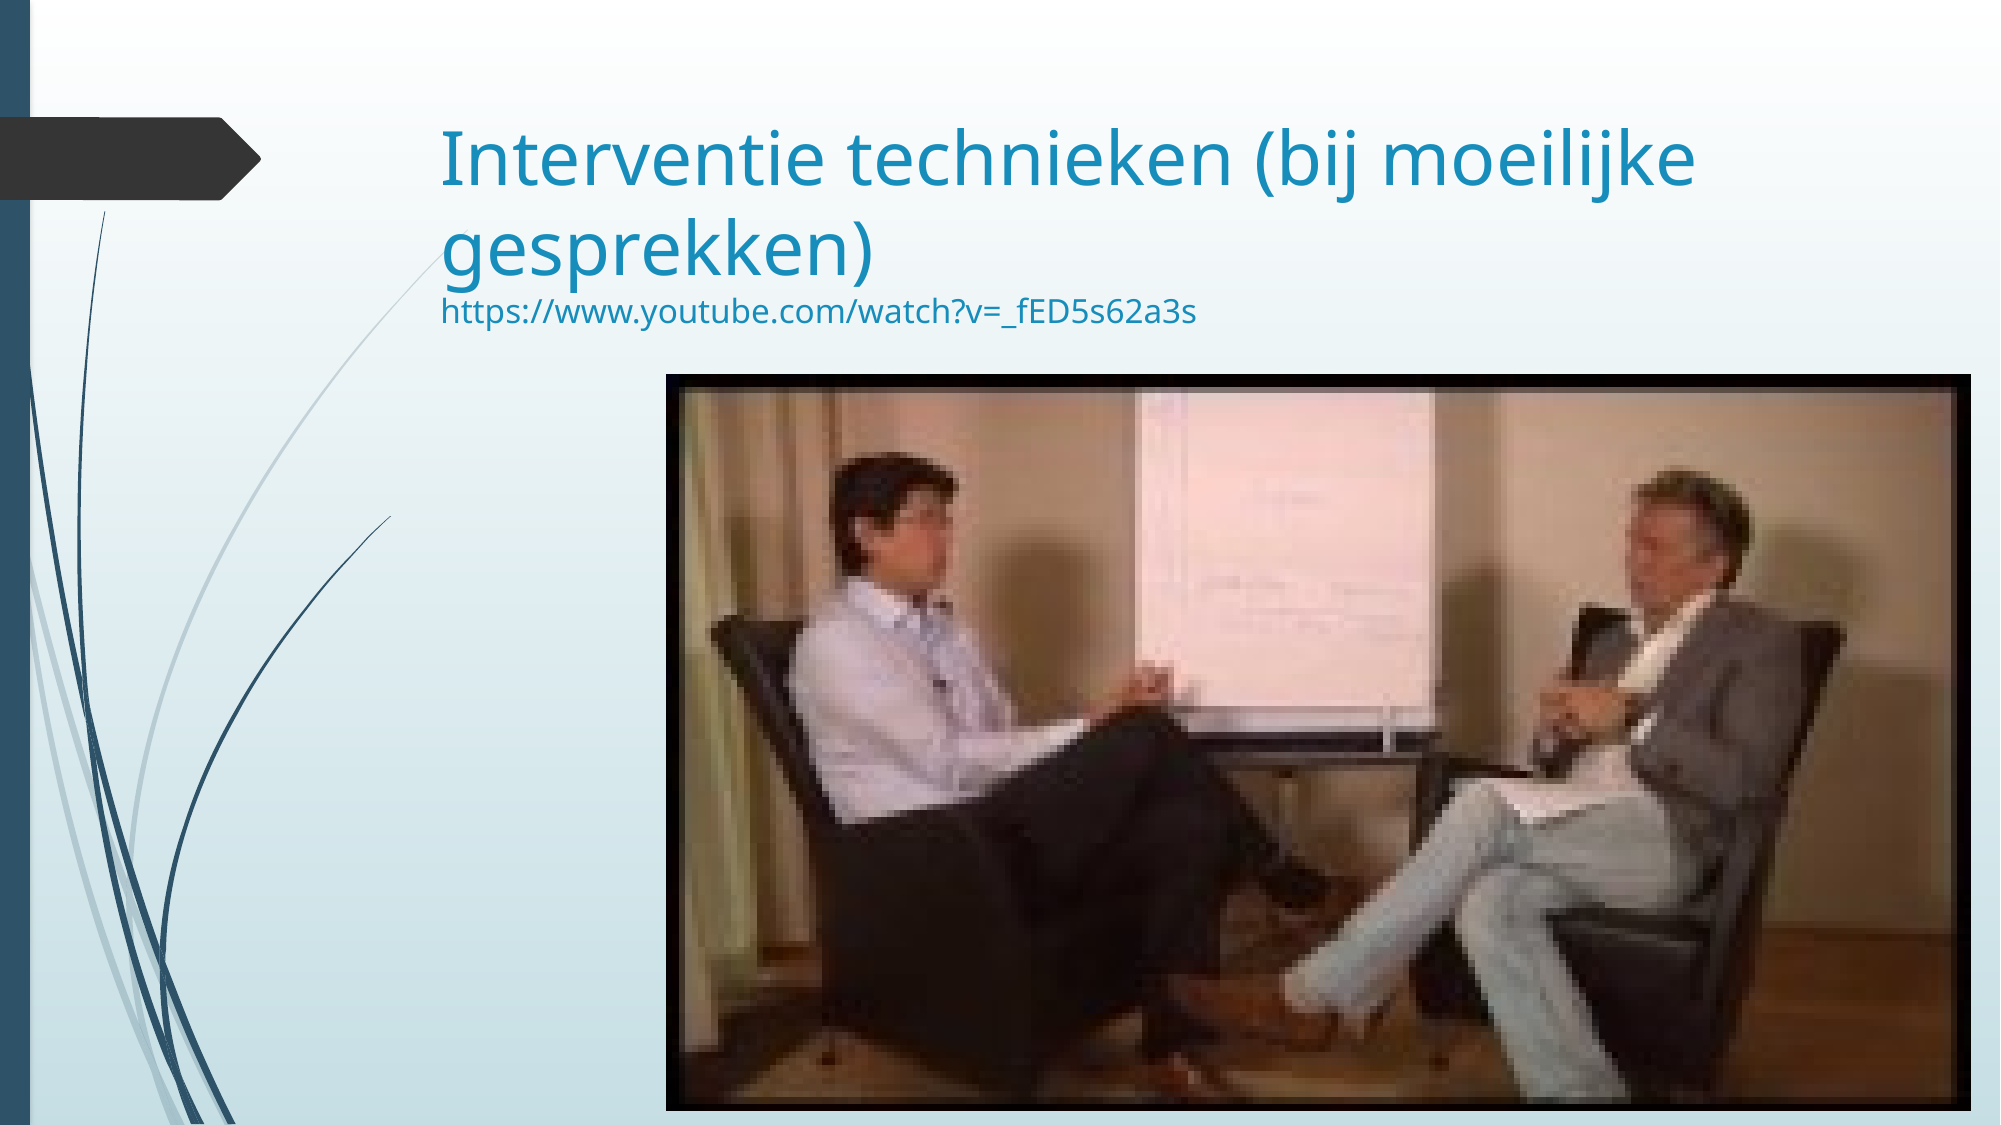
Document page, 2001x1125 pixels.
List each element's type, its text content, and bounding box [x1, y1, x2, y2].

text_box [665, 373, 1972, 1112]
title Interventie technieken (bij moeilijke gesprekken) https://www.youtube.com/watch?v=_fED5s62a3s [425, 102, 1888, 365]
